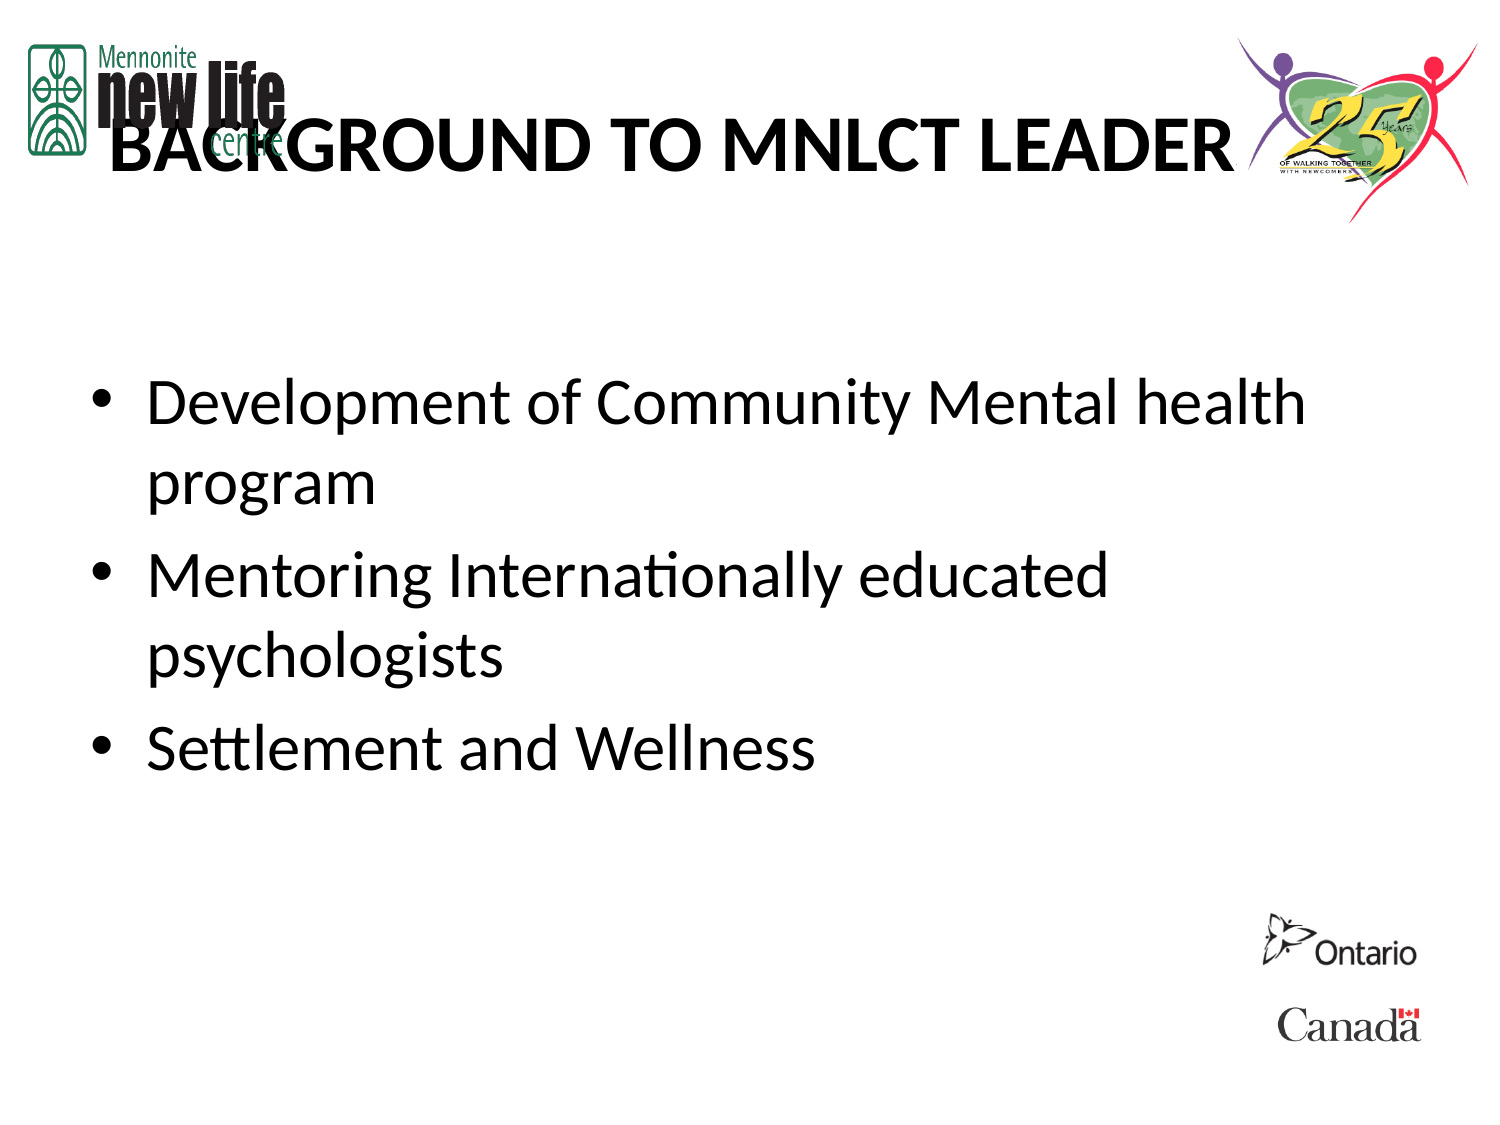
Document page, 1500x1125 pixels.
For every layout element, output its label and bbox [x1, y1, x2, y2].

text_box [24, 37, 1478, 1088]
